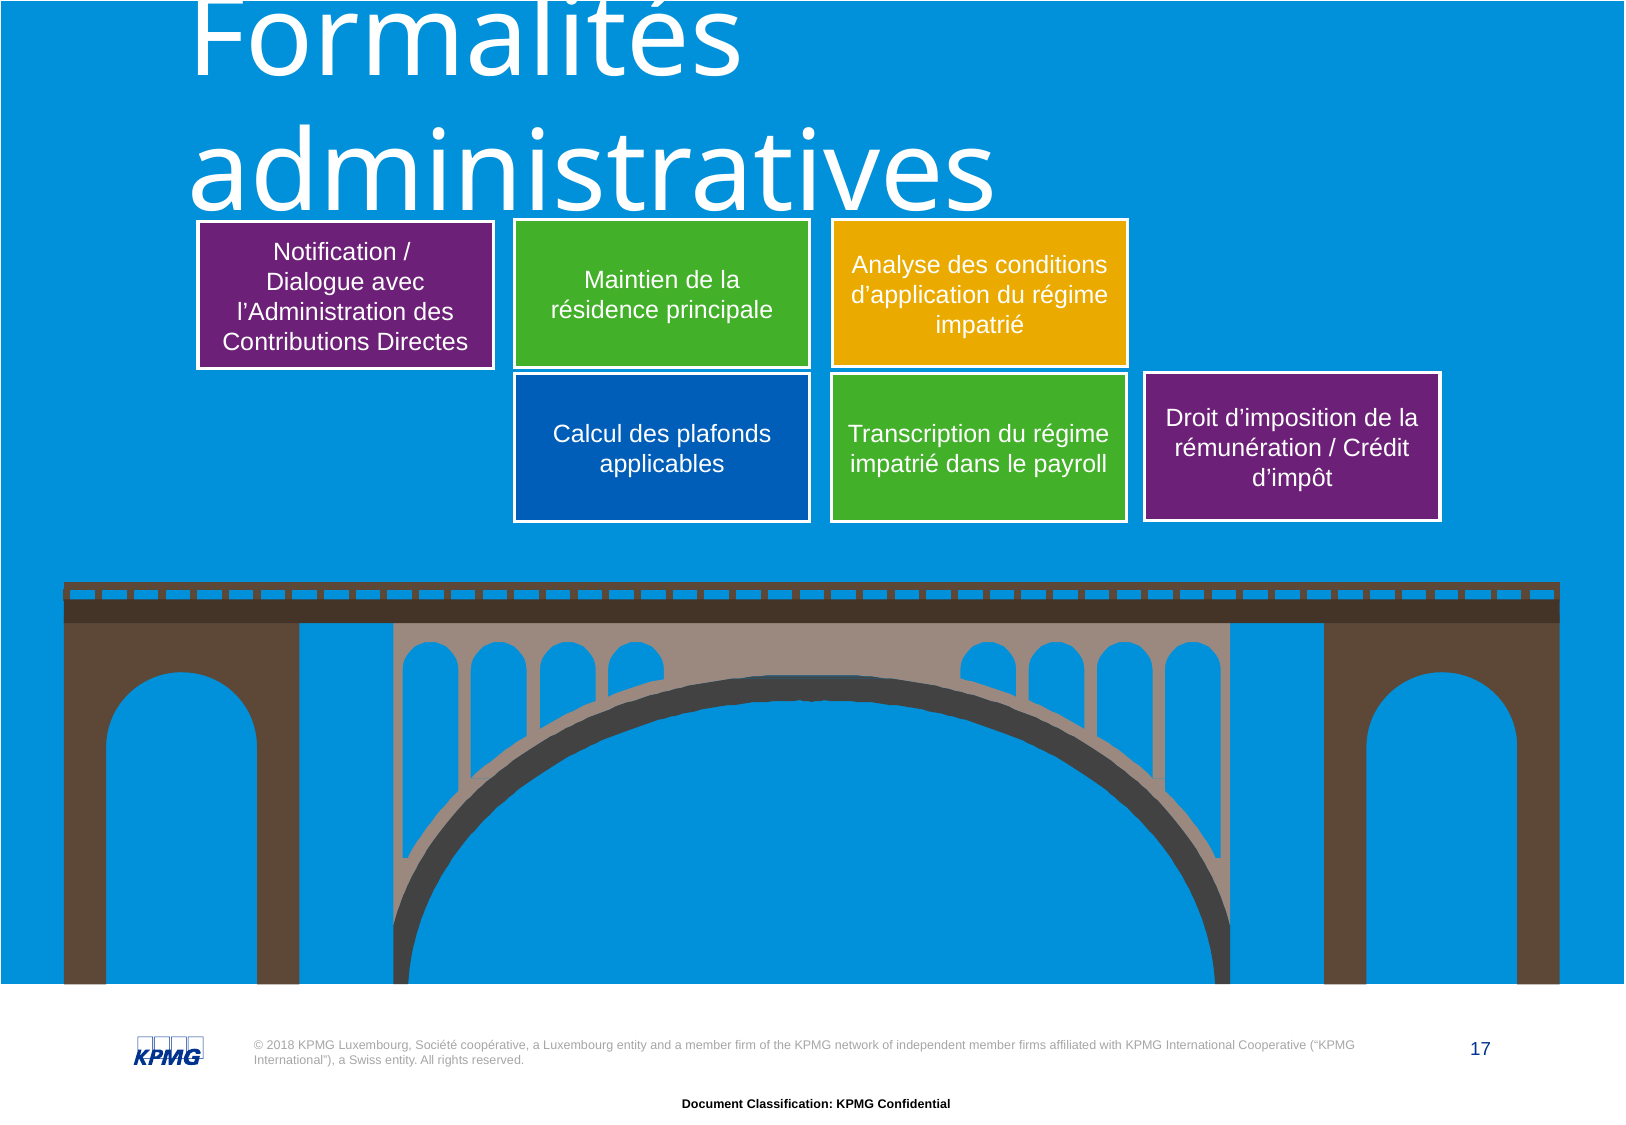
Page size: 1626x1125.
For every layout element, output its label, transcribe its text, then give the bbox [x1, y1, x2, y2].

text_box [0, 0, 1625, 985]
text_box Transcription du régime impatrié dans le payroll [830, 372, 1128, 523]
text_box Calcul des plafonds applicables [513, 372, 811, 523]
text_box [393, 676, 1231, 985]
text_box Droit d’imposition de la rémunération / Crédit d’impôt [1143, 371, 1442, 522]
text_box Maintien de la résidence principale [513, 218, 811, 369]
title Formalités administratives [185, 0, 1439, 233]
text_box [63, 624, 300, 985]
text_box [63, 599, 1560, 624]
text_box [1324, 624, 1560, 985]
text_box [393, 624, 1231, 926]
text_box Notification / Dialogue avec l’Administration des Contributions Directes [196, 220, 495, 370]
text_box Analyse des conditions d’application du régime impatrié [831, 218, 1129, 368]
